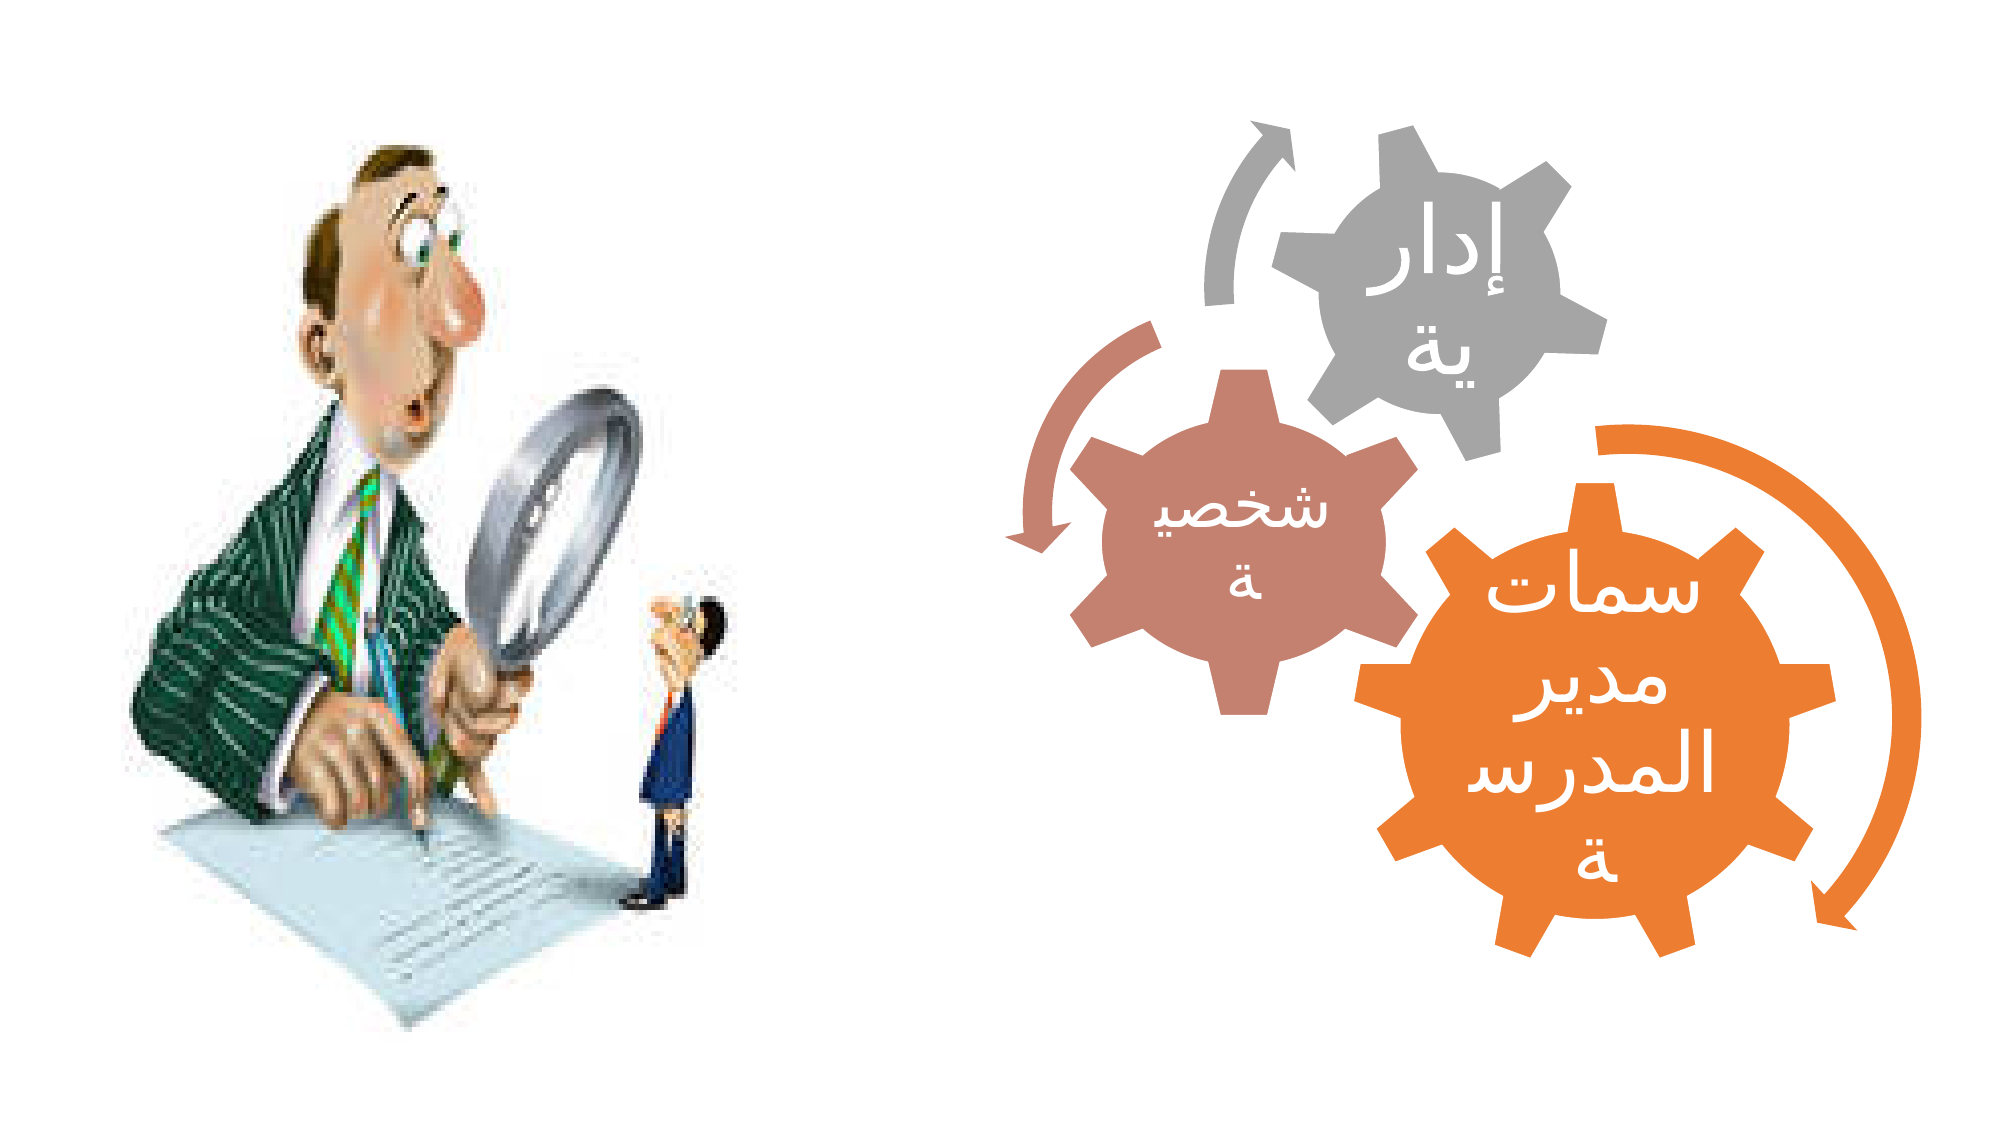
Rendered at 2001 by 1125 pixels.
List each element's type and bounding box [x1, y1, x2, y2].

picture [121, 140, 737, 1043]
text_box [644, 79, 2000, 969]
